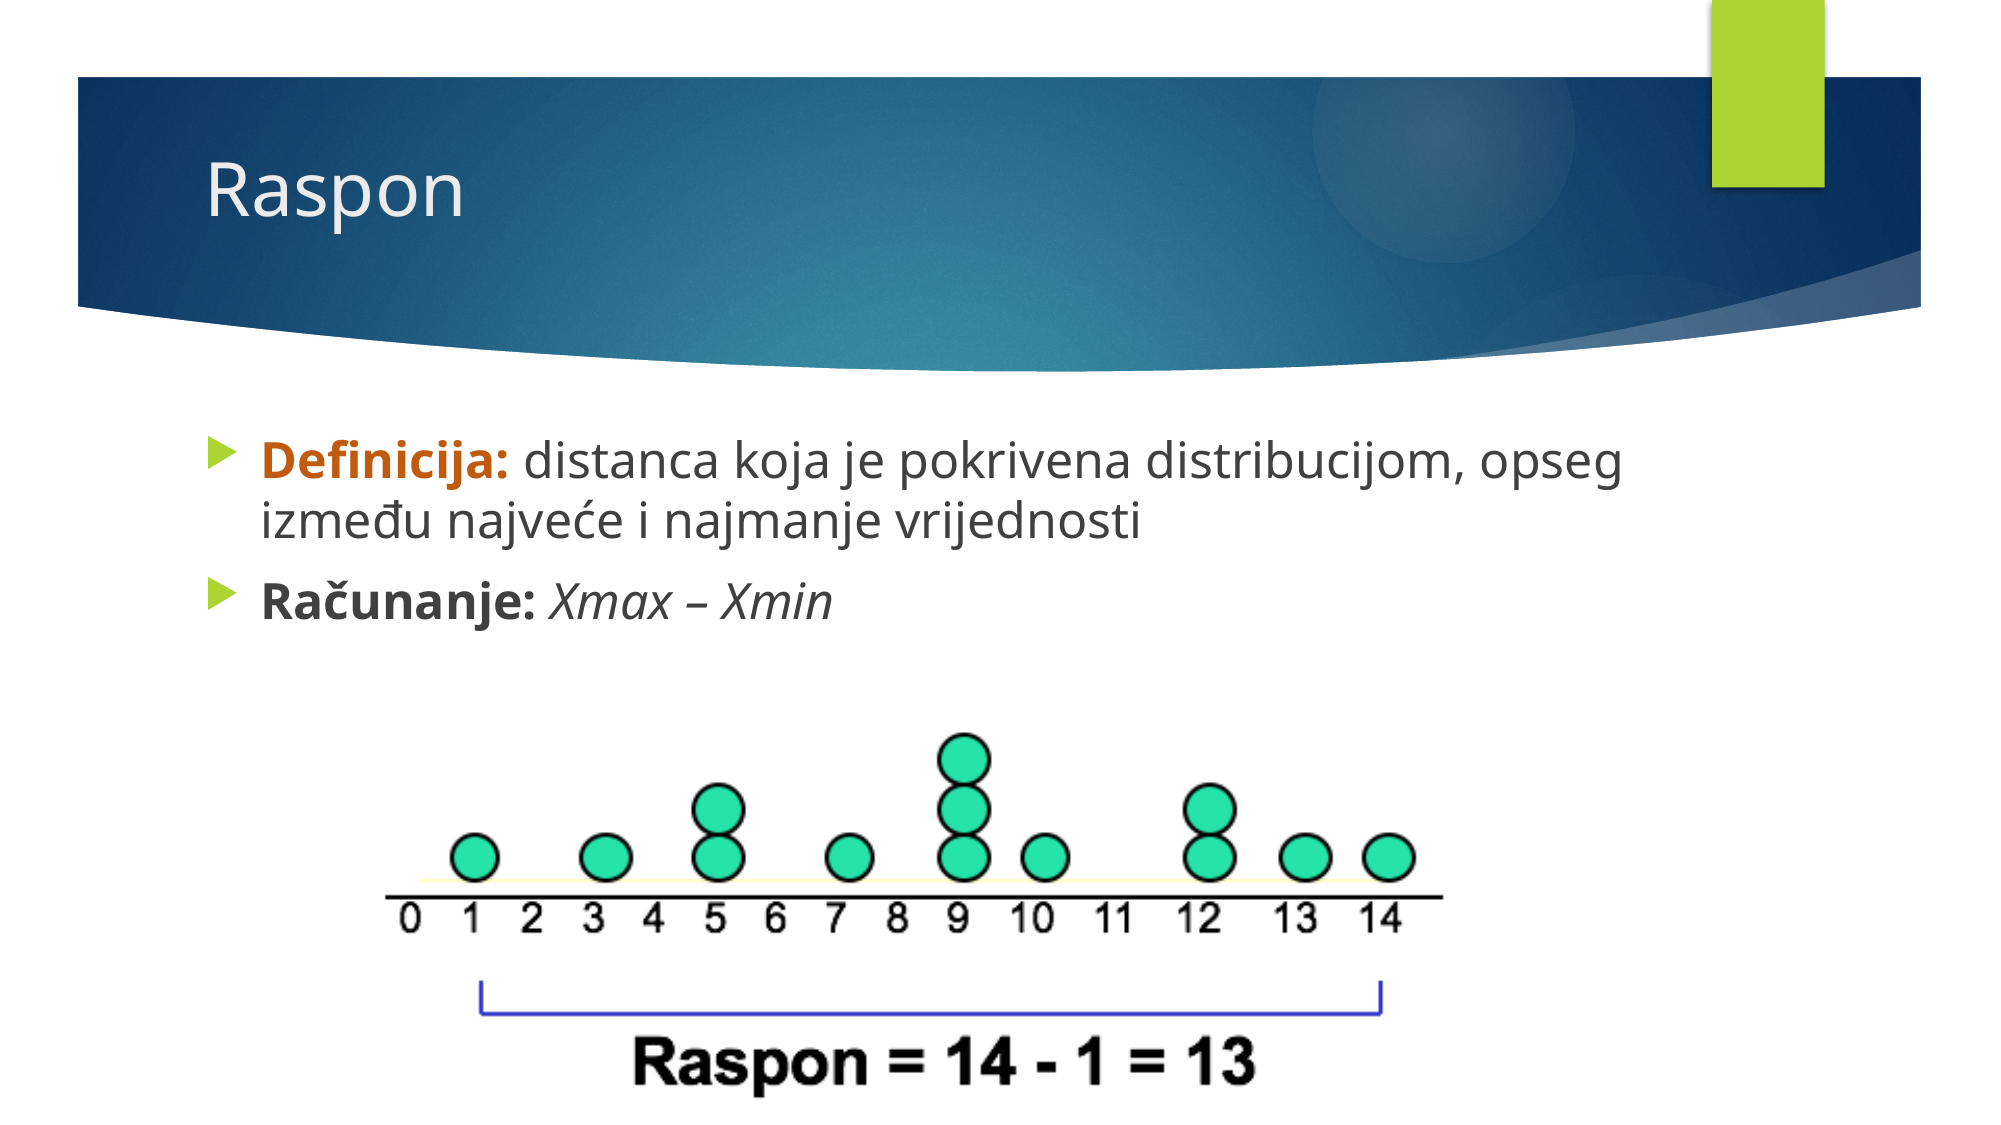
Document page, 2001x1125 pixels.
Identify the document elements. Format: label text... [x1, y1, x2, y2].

picture [363, 704, 1504, 1125]
title Raspon [189, 128, 1627, 245]
list Definicija: distanca koja je pokrivena distribucijom, opseg između najveće i najmanje vrijednosti Računanje: Xmax – Xmin [189, 420, 1803, 1080]
